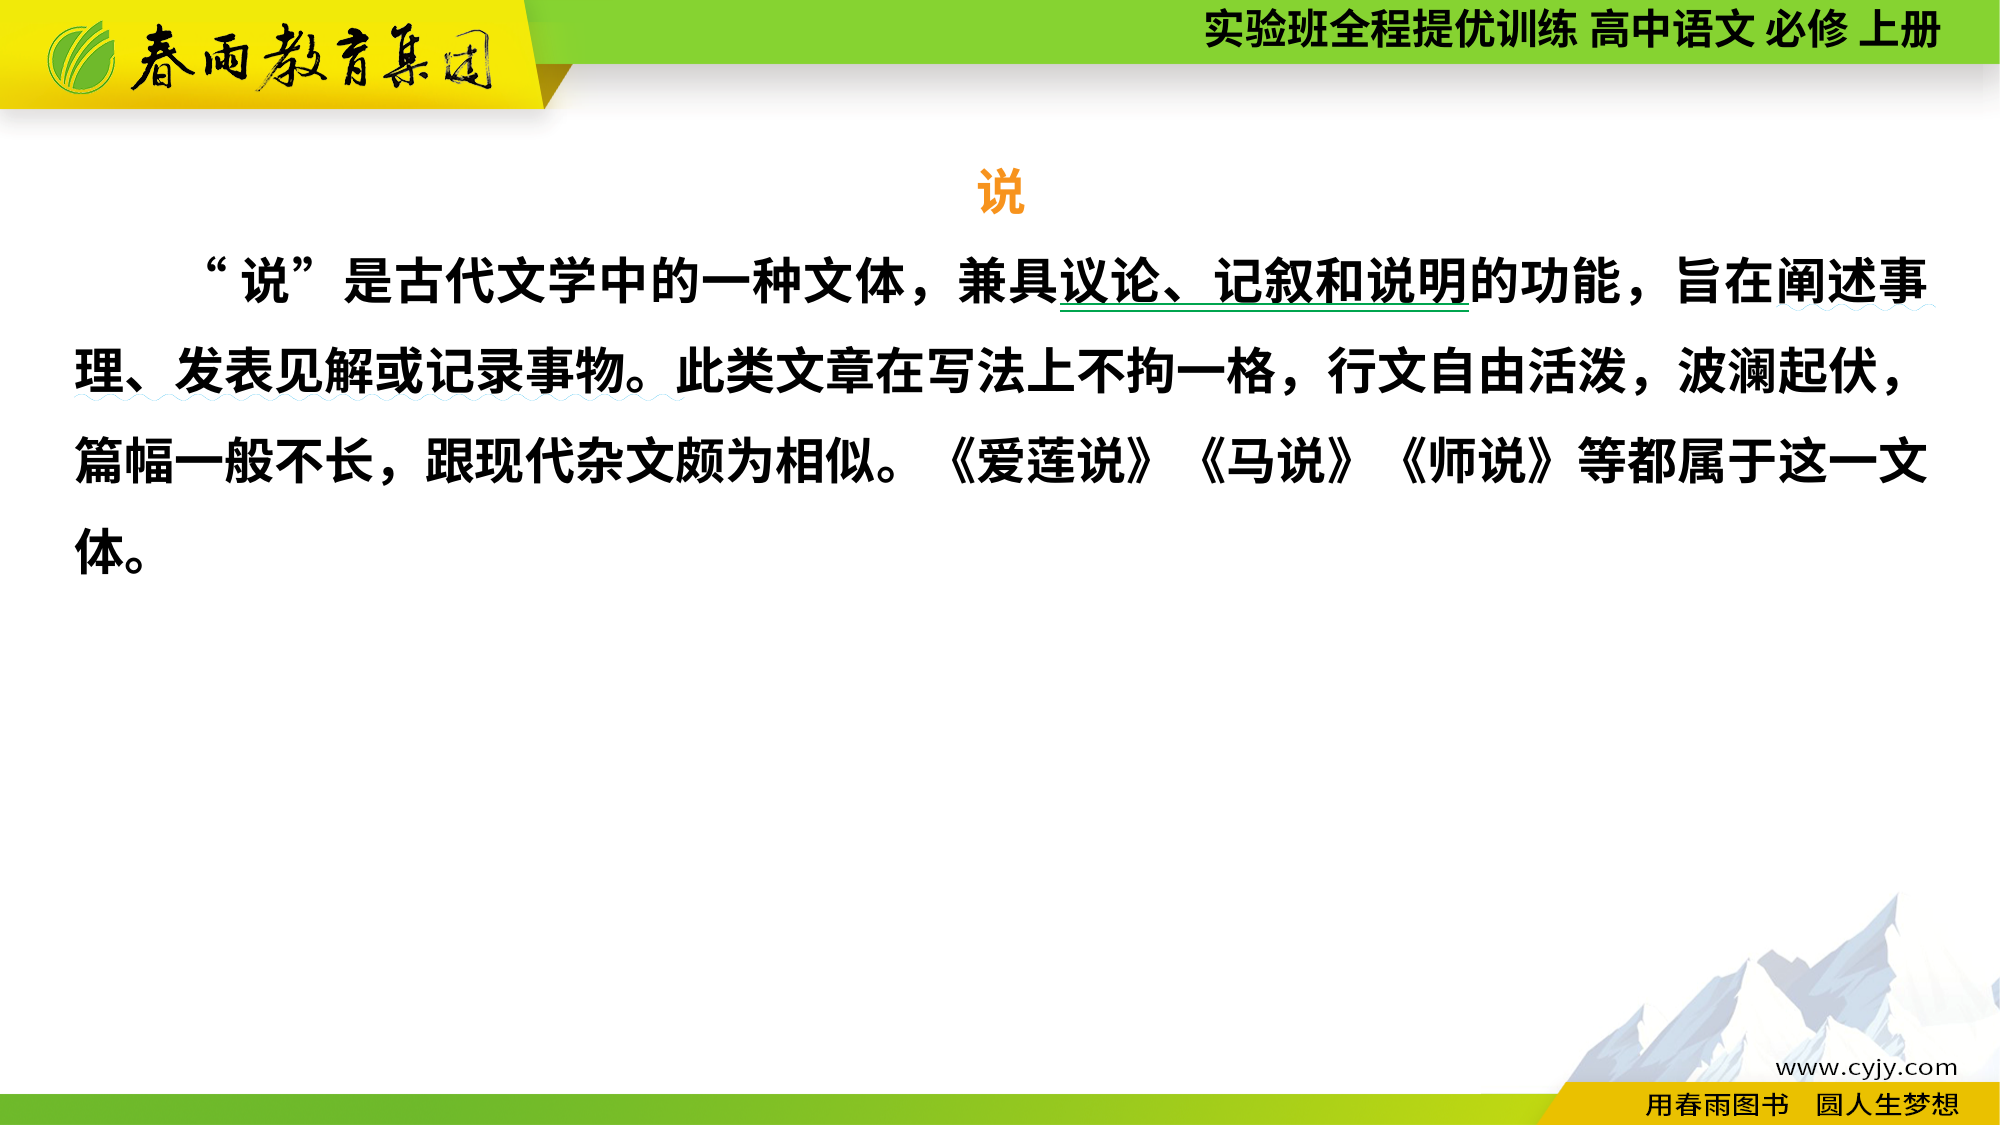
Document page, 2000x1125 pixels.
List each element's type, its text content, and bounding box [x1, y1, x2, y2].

picture [0, 0, 2000, 1125]
list 说 “说”是古代文学中的一种文体，兼具议论、记叙和说明的功能，旨在阐述事理、发表见解或记录事物。此类文章在写法上不拘一格，行文自由活泼，波澜起伏，篇幅一般不长，跟现代杂文颇为相似。《爱莲说》《马说》《师说》等都属于这一文体。 [59, 122, 1944, 592]
